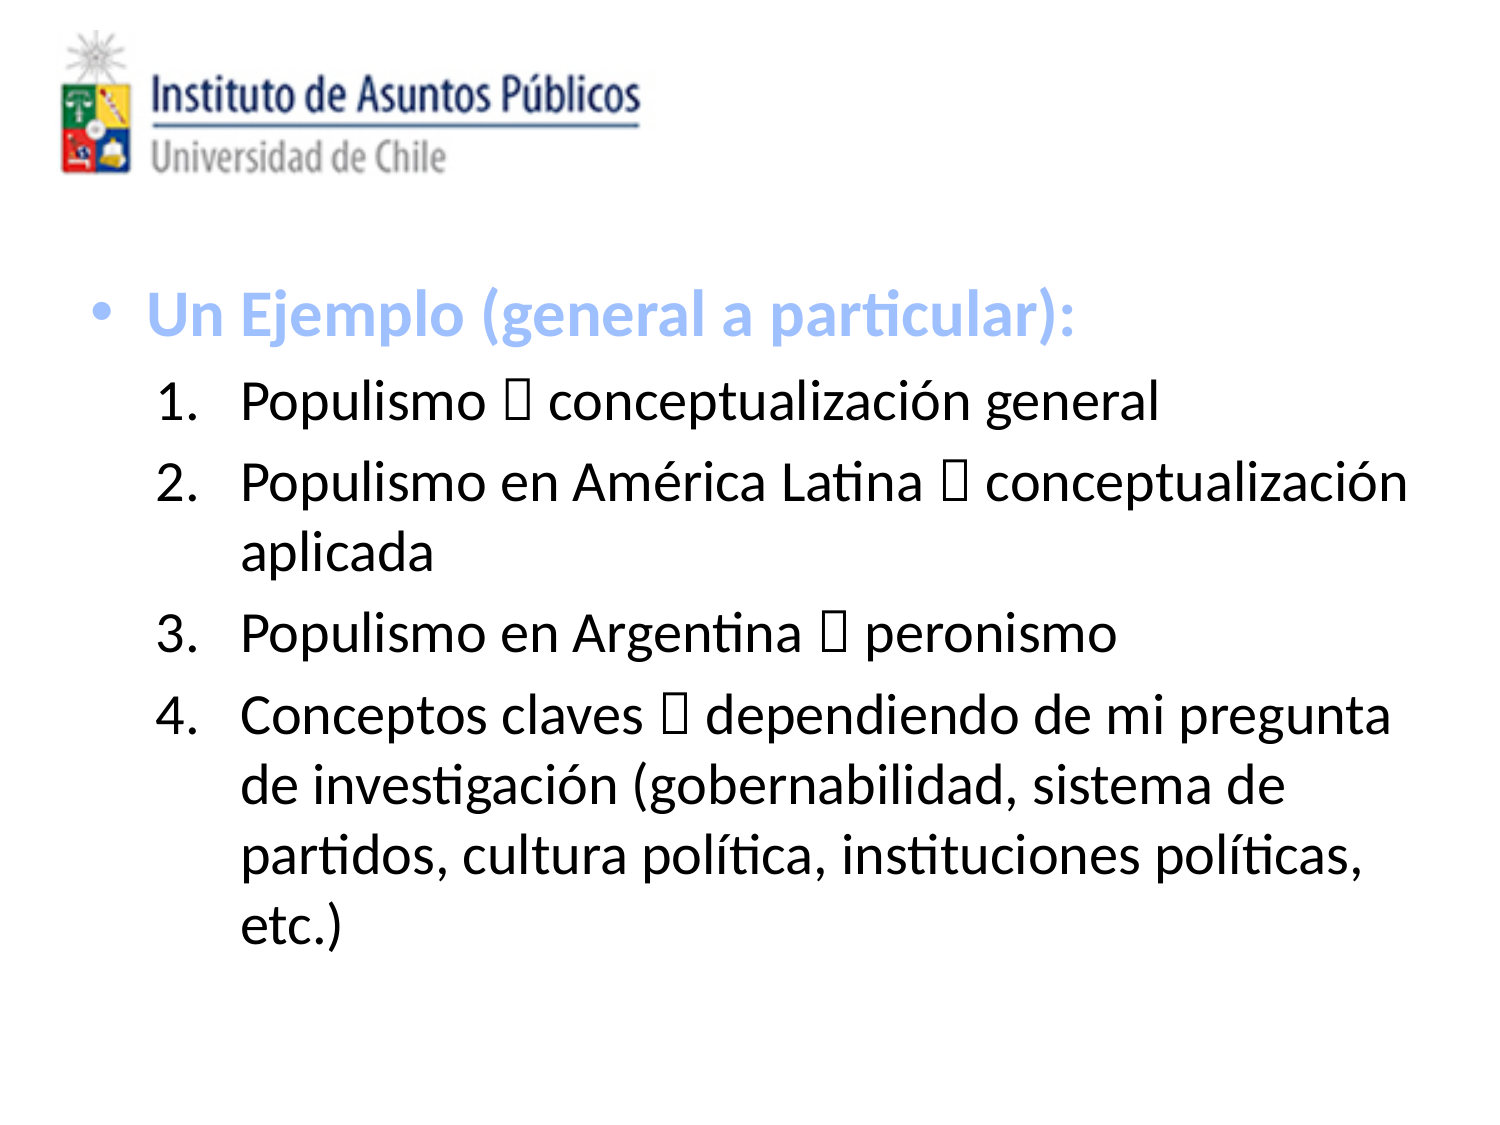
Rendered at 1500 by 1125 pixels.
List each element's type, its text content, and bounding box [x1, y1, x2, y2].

picture [29, 30, 705, 209]
list Un Ejemplo (general a particular): Populismo  conceptualización general Populismo en América Latina  conceptualización aplicada Populismo en Argentina  peronismo Conceptos claves  dependiendo de mi pregunta de investigación (gobernabilidad, sistema de partidos, cultura política, instituciones políticas, etc.) [75, 262, 1425, 1005]
